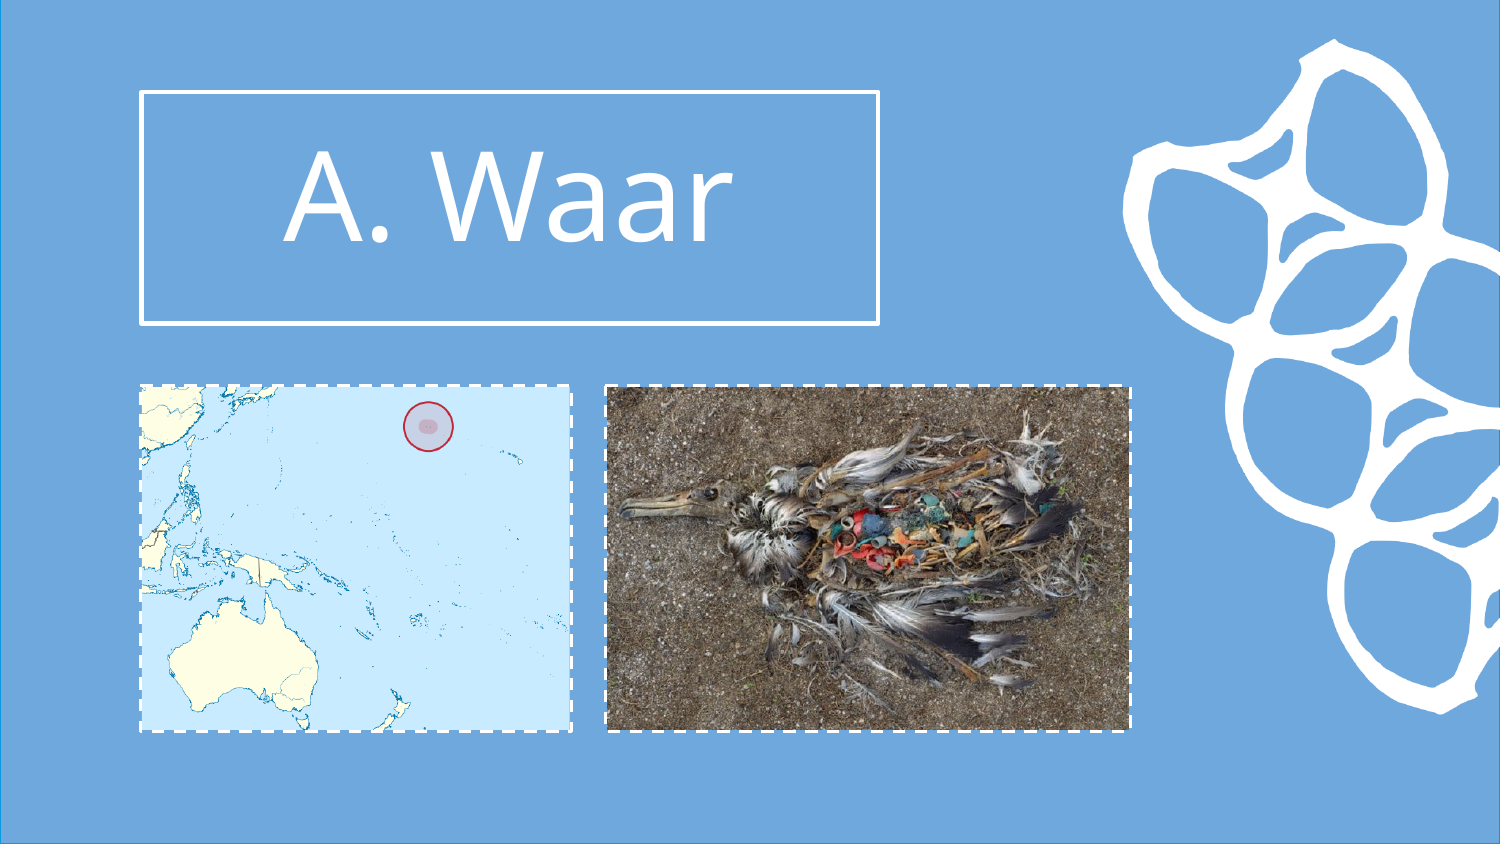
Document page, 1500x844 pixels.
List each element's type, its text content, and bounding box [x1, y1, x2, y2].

text_box [141, 92, 879, 101]
text_box A. Waar [141, 101, 879, 307]
text_box [0, 0, 1500, 844]
text_box [141, 307, 879, 324]
picture [606, 15, 1500, 741]
picture [141, 387, 570, 730]
